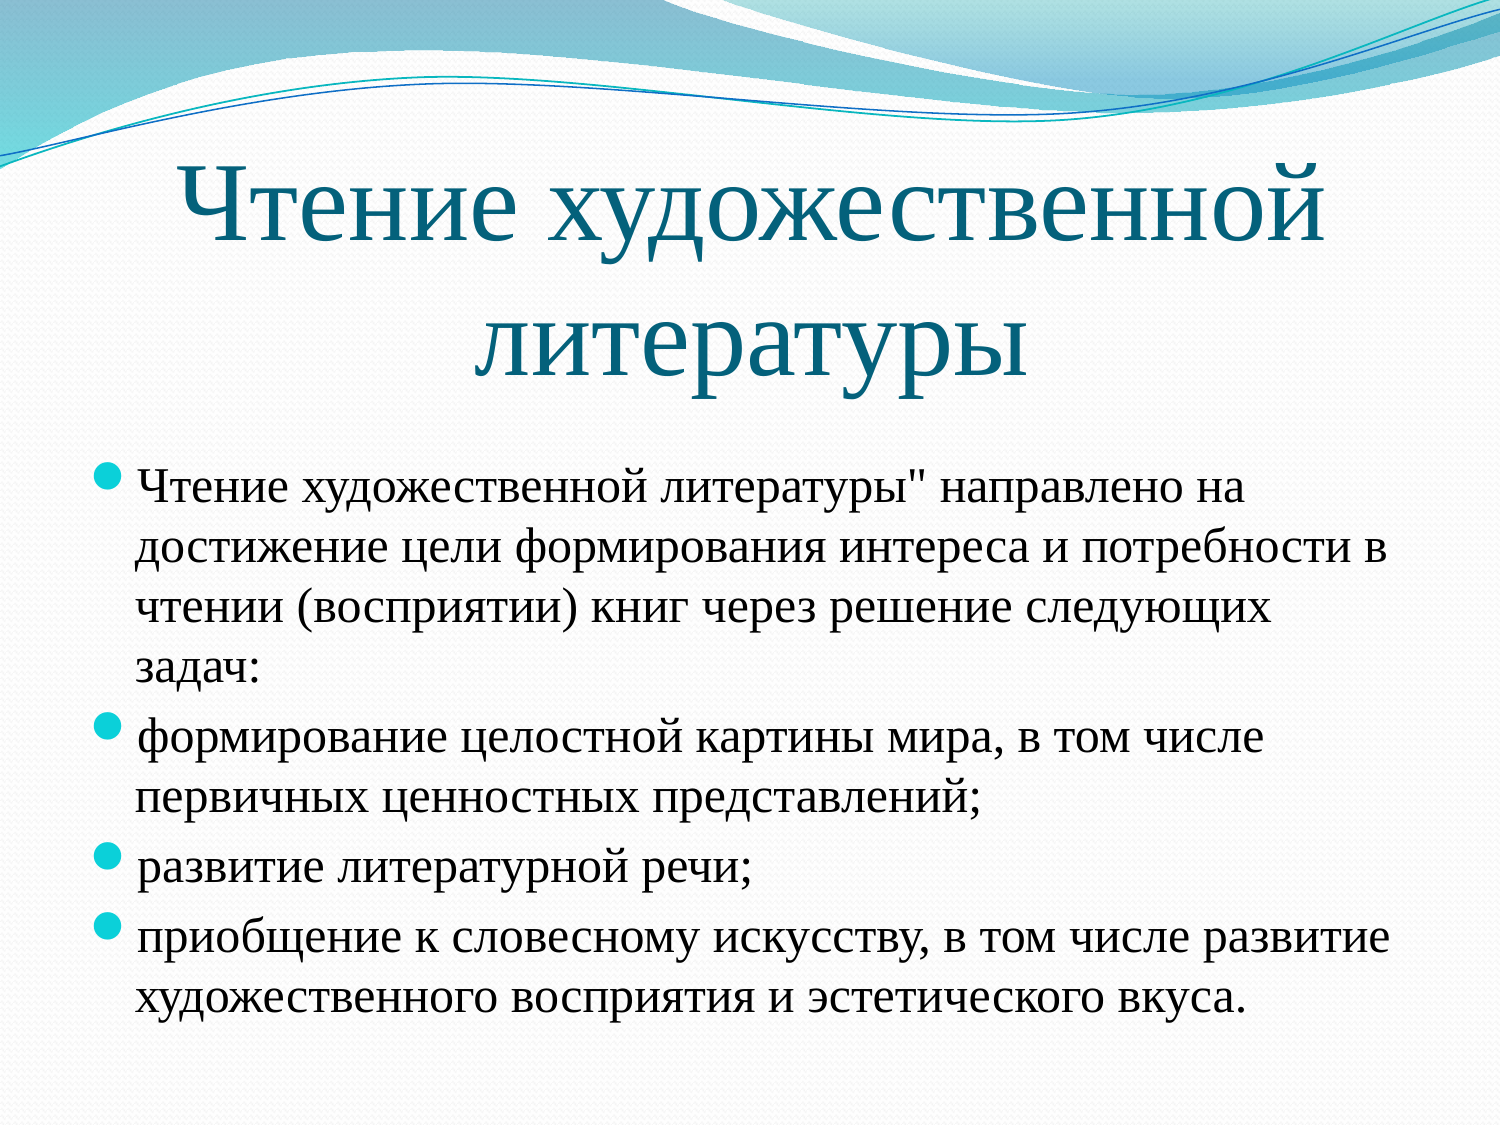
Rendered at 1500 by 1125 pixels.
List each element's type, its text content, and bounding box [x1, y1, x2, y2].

list Чтение художественной литературы" направлено на достижение цели формирования интереса и потребности в чтении (восприятии) книг через решение следующих задач: формирование целостной картины мира, в том числе первичных ценностных представлений; развитие литературной речи; приобщение к словесному искусству, в том числе развитие художественного восприятия и эстетического вкуса. [75, 445, 1425, 1038]
title Чтение художественной литературы [75, 140, 1430, 399]
